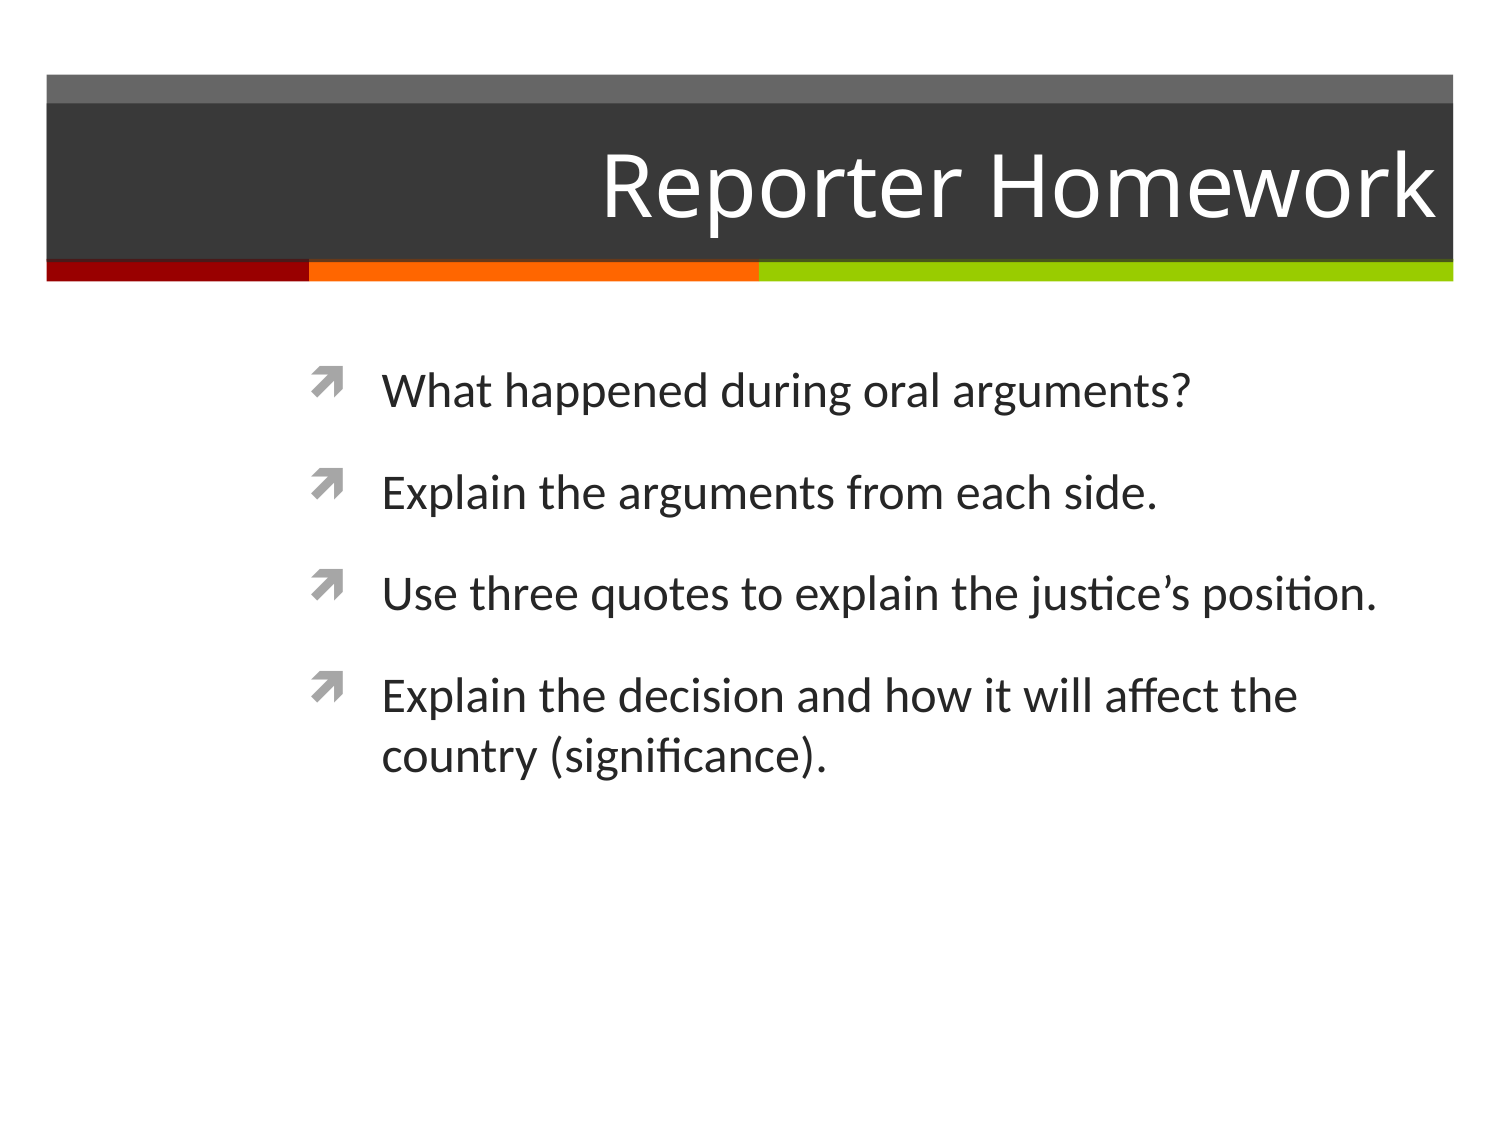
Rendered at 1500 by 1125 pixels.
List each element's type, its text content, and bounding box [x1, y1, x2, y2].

title Reporter Homework [46, 103, 1454, 263]
list What happened during oral arguments? Explain the arguments from each side. Use three quotes to explain the justice’s position. Explain the decision and how it will affect the country (significance). [292, 350, 1454, 1005]
